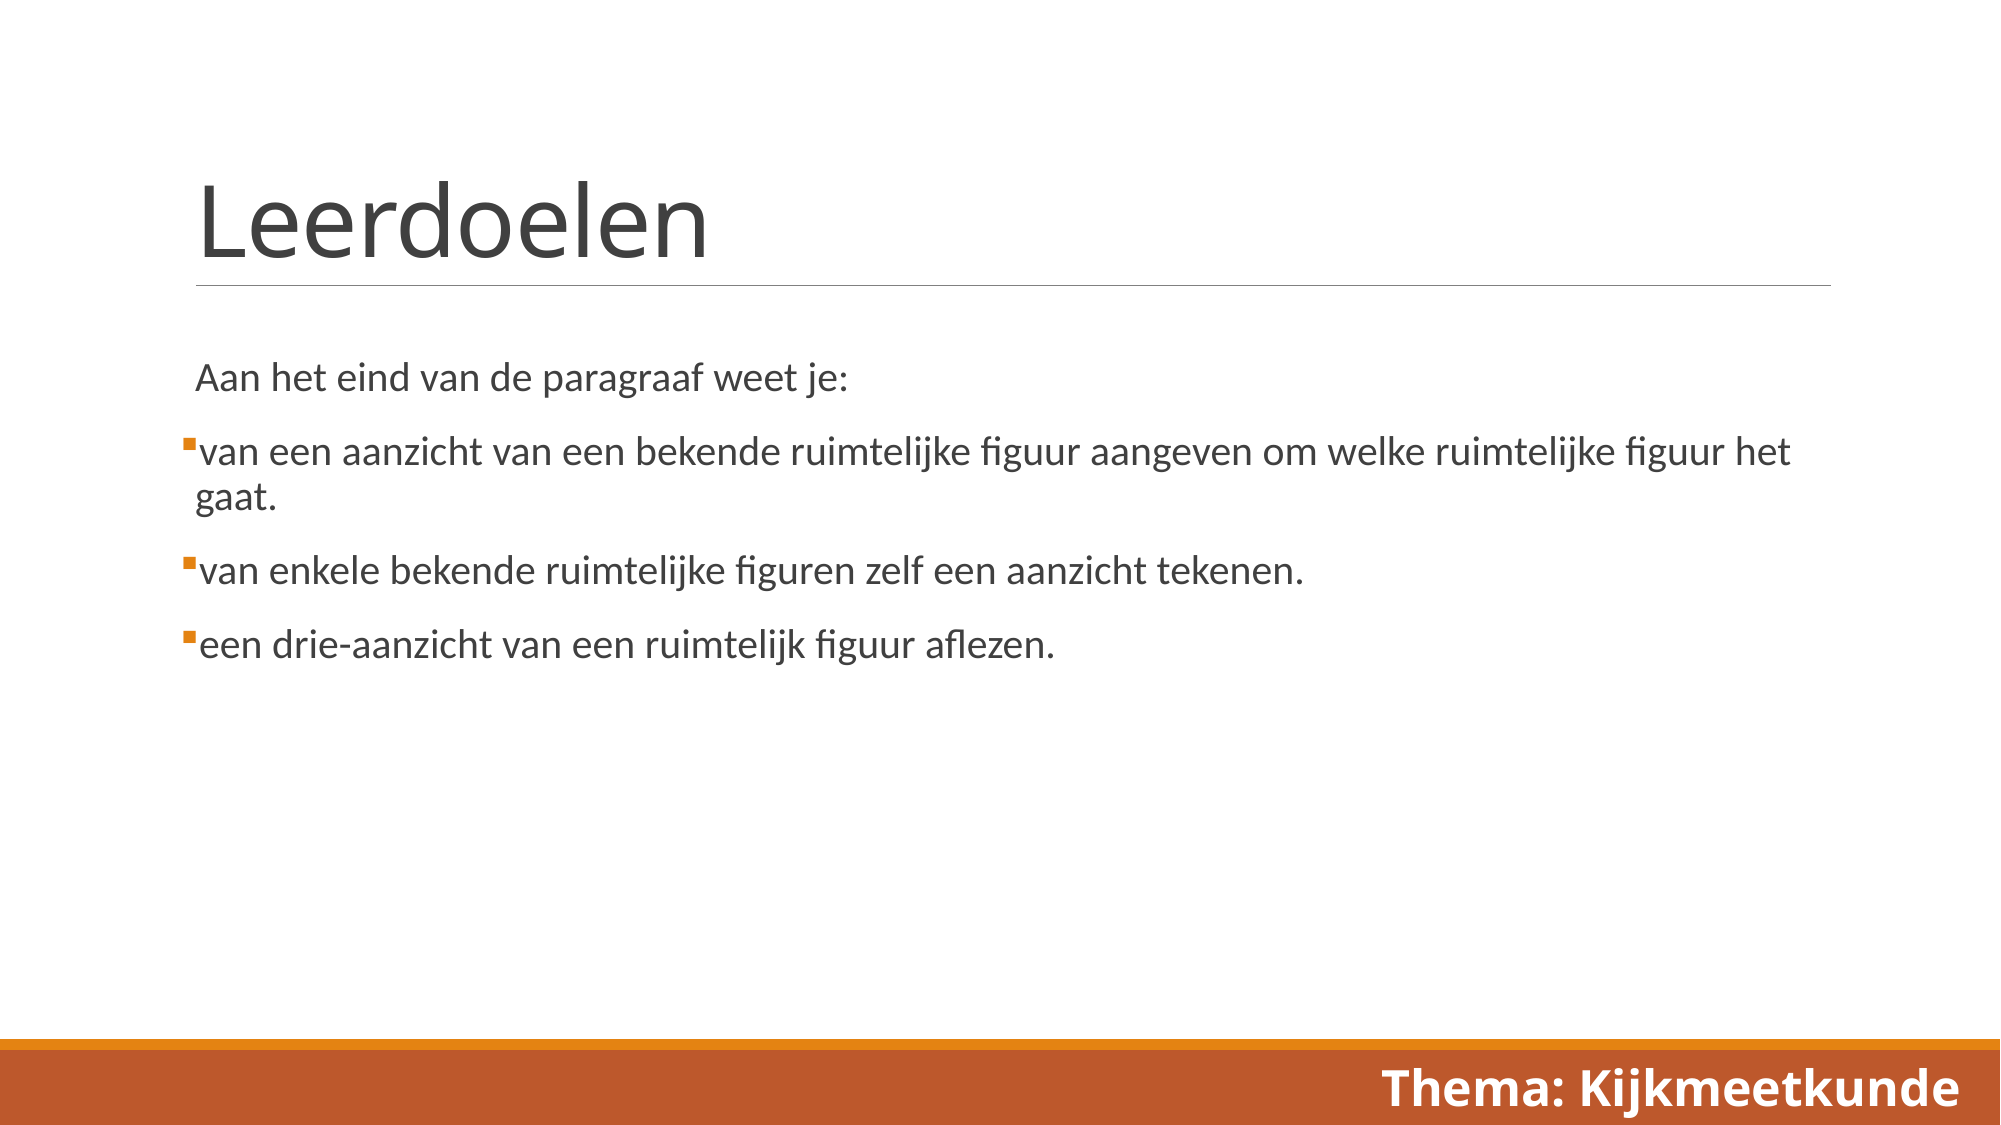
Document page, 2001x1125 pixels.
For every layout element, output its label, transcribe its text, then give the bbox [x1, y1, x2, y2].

list Aan het eind van de paragraaf weet je: van een aanzicht van een bekende ruimtelijke figuur aangeven om welke ruimtelijke figuur het gaat. van enkele bekende ruimtelijke figuren zelf een aanzicht tekenen. een drie-aanzicht van een ruimtelijk figuur aflezen. [180, 302, 1830, 963]
text_box Thema: Kijkmeetkunde [1356, 1049, 1986, 1124]
title Leerdoelen [180, 47, 1830, 285]
